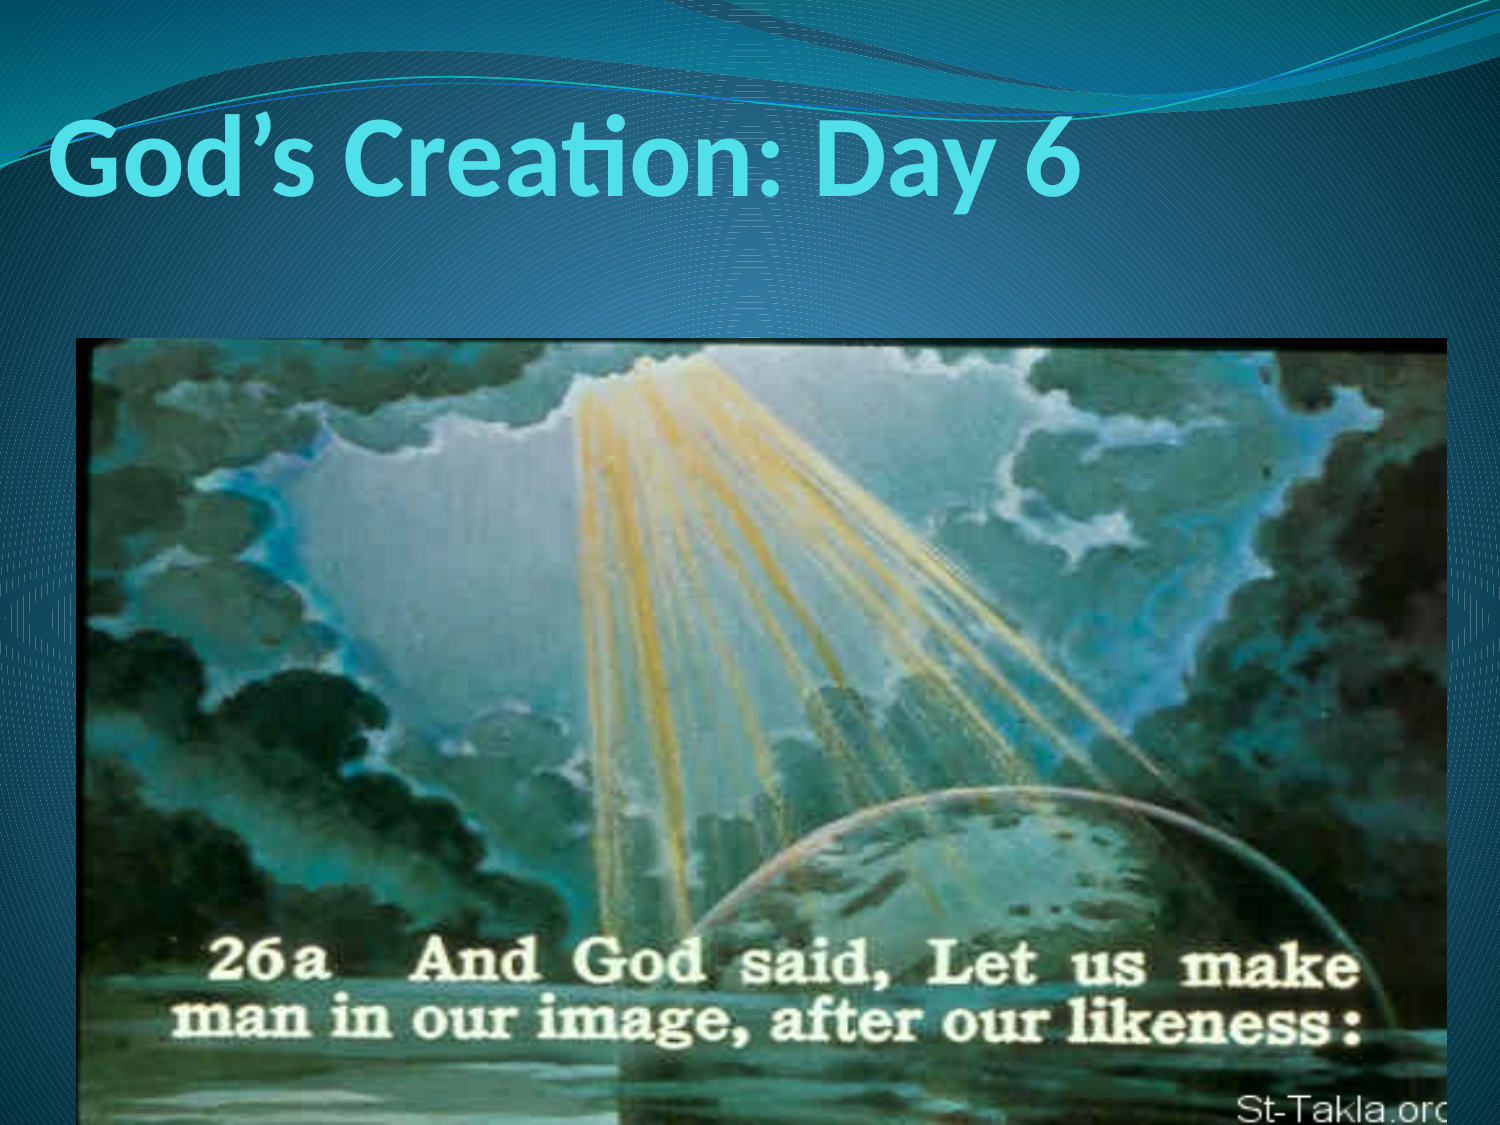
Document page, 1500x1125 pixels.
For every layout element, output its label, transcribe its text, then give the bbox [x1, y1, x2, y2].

picture [76, 337, 1448, 1125]
title God’s Creation: Day 6 [17, 30, 1483, 220]
